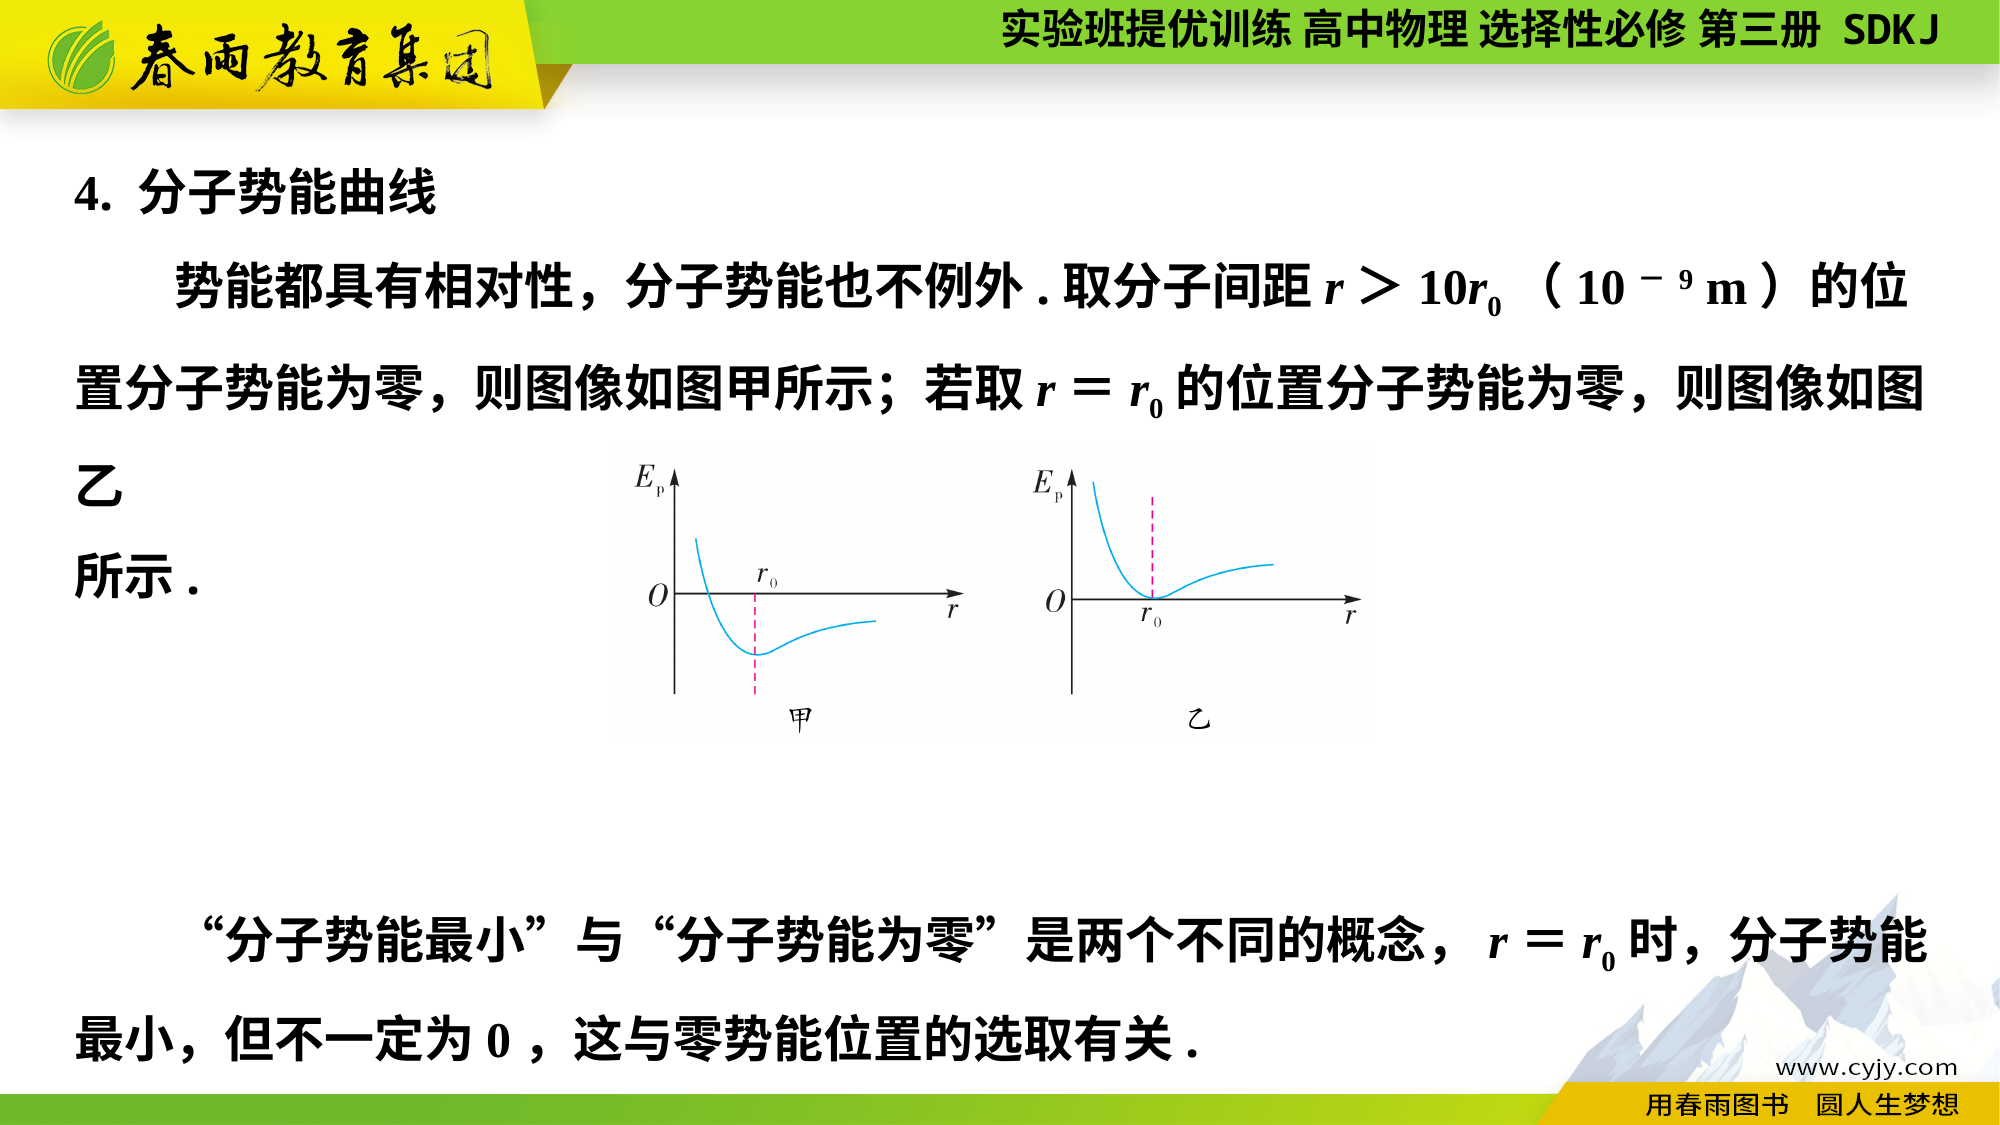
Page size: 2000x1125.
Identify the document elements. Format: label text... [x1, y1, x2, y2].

list 4. 分子势能曲线 势能都具有相对性，分子势能也不例外.取分子间距r＞10r0（10－9 m）的位置分子势能为零，则图像如图甲所示；若取r＝r0的位置分子势能为零，则图像如图乙 所示. “分子势能最小”与“分子势能为零”是两个不同的概念，r＝r0时，分子势能最小，但不一定为0，这与零势能位置的选取有关. [59, 122, 1944, 956]
picture [0, 0, 2000, 1125]
